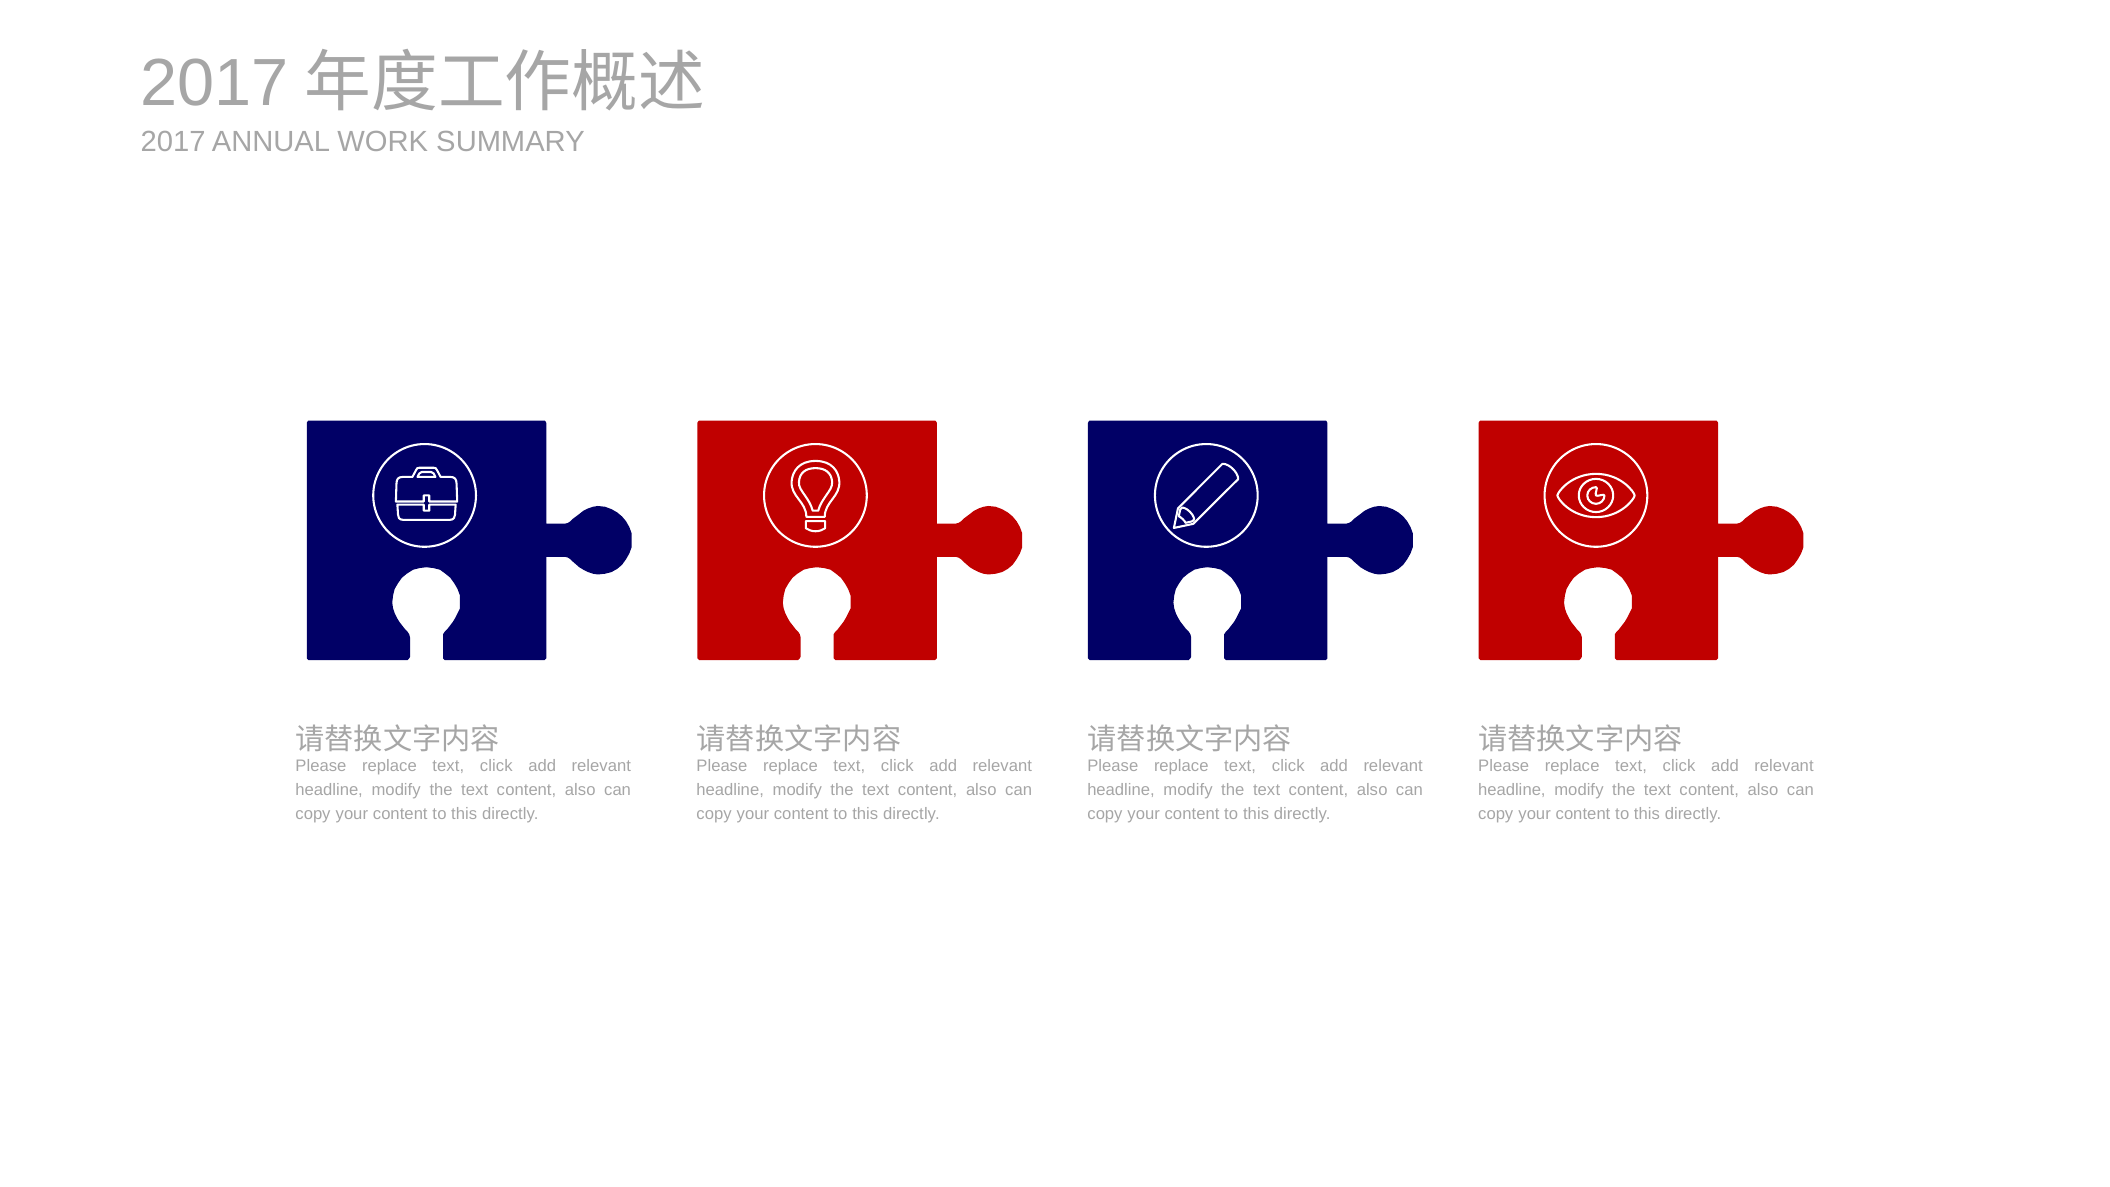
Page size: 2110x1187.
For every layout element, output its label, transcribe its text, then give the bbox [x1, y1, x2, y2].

text_box 2017 ANNUAL WORK SUMMARY [140, 122, 602, 158]
text_box 请替换文字内容 [1087, 713, 1353, 750]
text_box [1544, 444, 1648, 547]
text_box [697, 420, 1023, 661]
text_box Please replace text, click add relevant headline, modify the text content, also can copy your content to this directly. [1478, 750, 1815, 823]
text_box 2017年度工作概述 [140, 38, 789, 119]
text_box [306, 420, 632, 661]
text_box Please replace text, click add relevant headline, modify the text content, also can copy your content to this directly. [295, 750, 632, 823]
text_box [1478, 420, 1804, 661]
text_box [1154, 444, 1258, 547]
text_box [764, 444, 867, 547]
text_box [373, 444, 476, 547]
text_box Please replace text, click add relevant headline, modify the text content, also can copy your content to this directly. [1087, 750, 1424, 823]
text_box [1087, 420, 1413, 661]
text_box 请替换文字内容 [696, 713, 962, 750]
text_box Please replace text, click add relevant headline, modify the text content, also can copy your content to this directly. [696, 750, 1033, 823]
text_box 请替换文字内容 [1478, 713, 1743, 750]
text_box 请替换文字内容 [295, 713, 561, 750]
